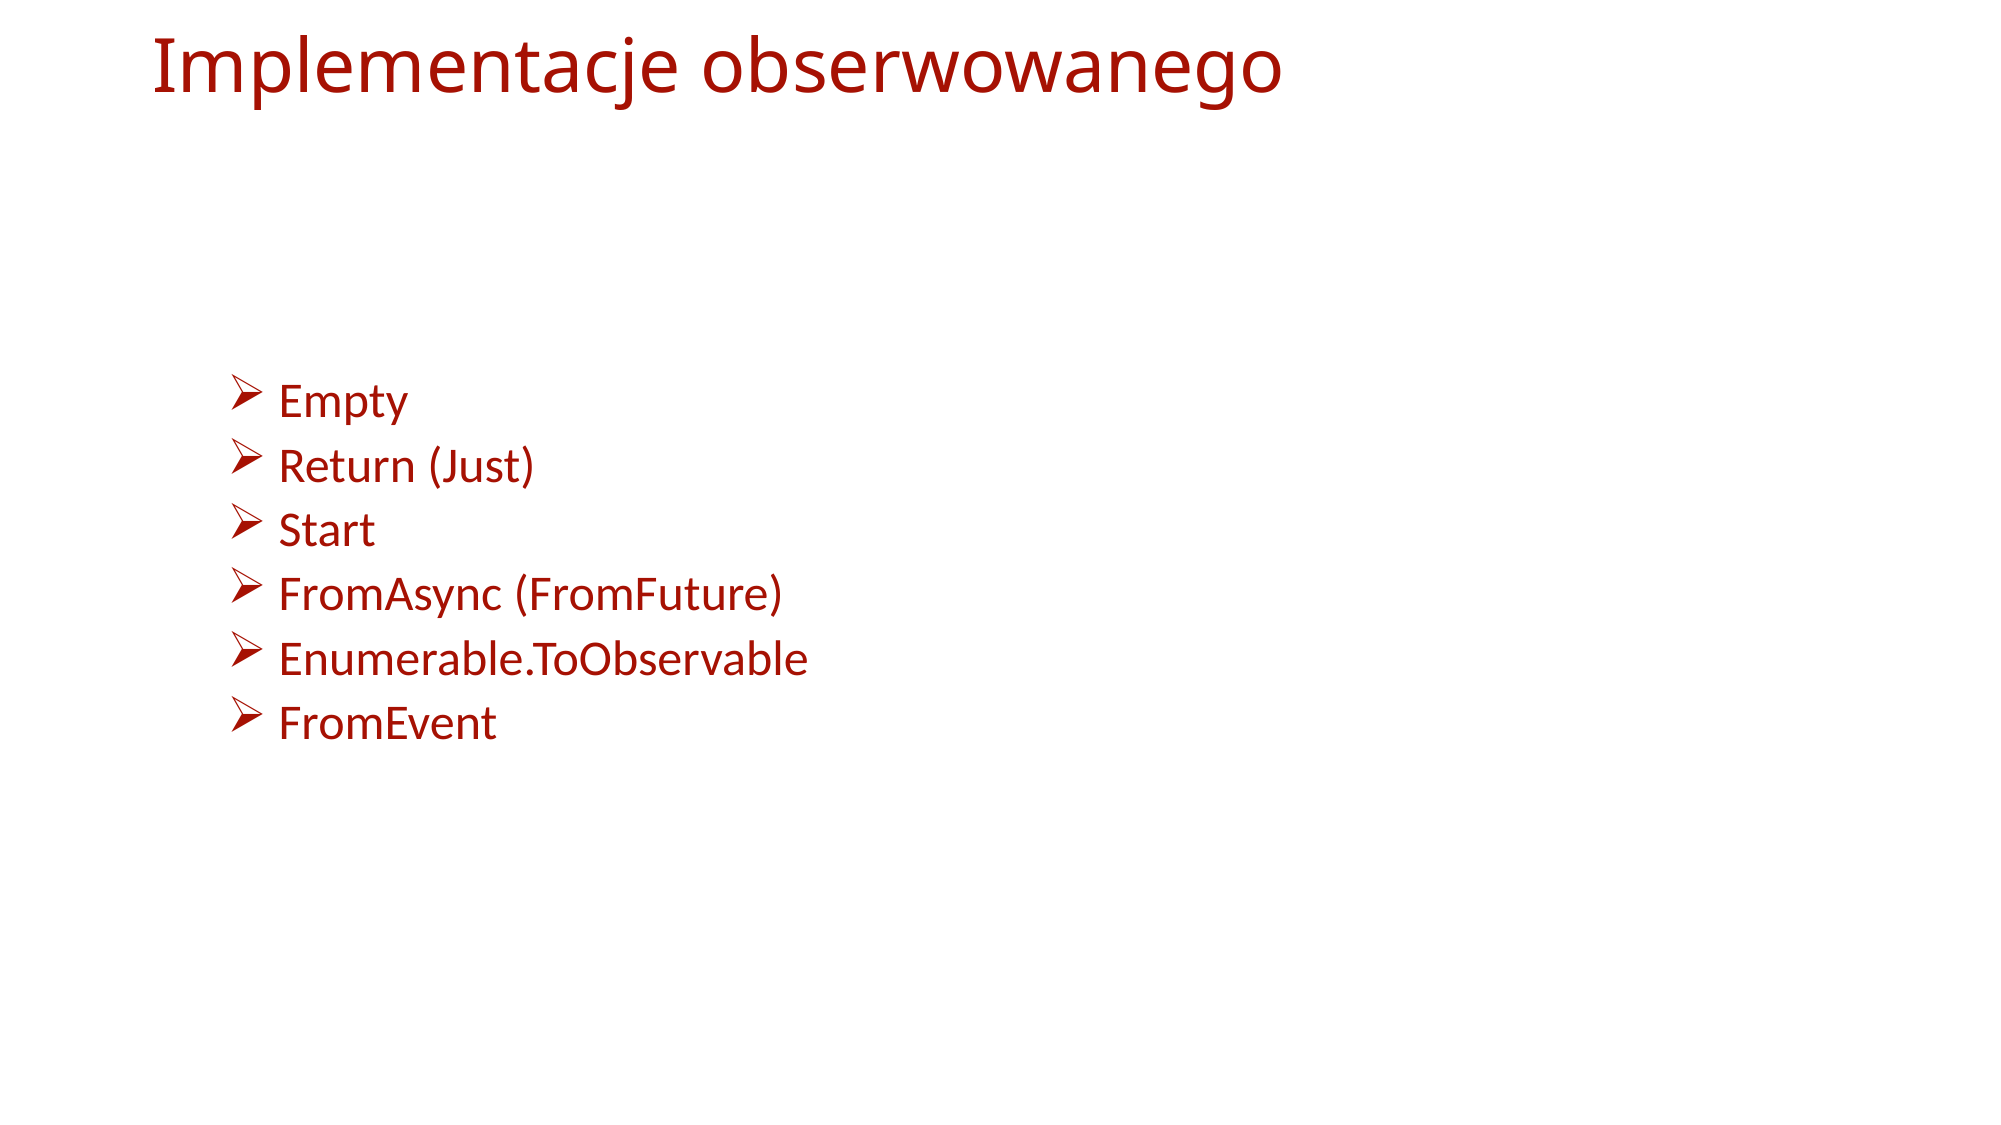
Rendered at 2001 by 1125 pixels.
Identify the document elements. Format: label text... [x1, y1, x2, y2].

list Empty Return (Just) Start FromAsync (FromFuture) Enumerable.ToObservable FromEvent [137, 205, 1863, 920]
title Implementacje obserwowanego [137, 3, 1863, 135]
